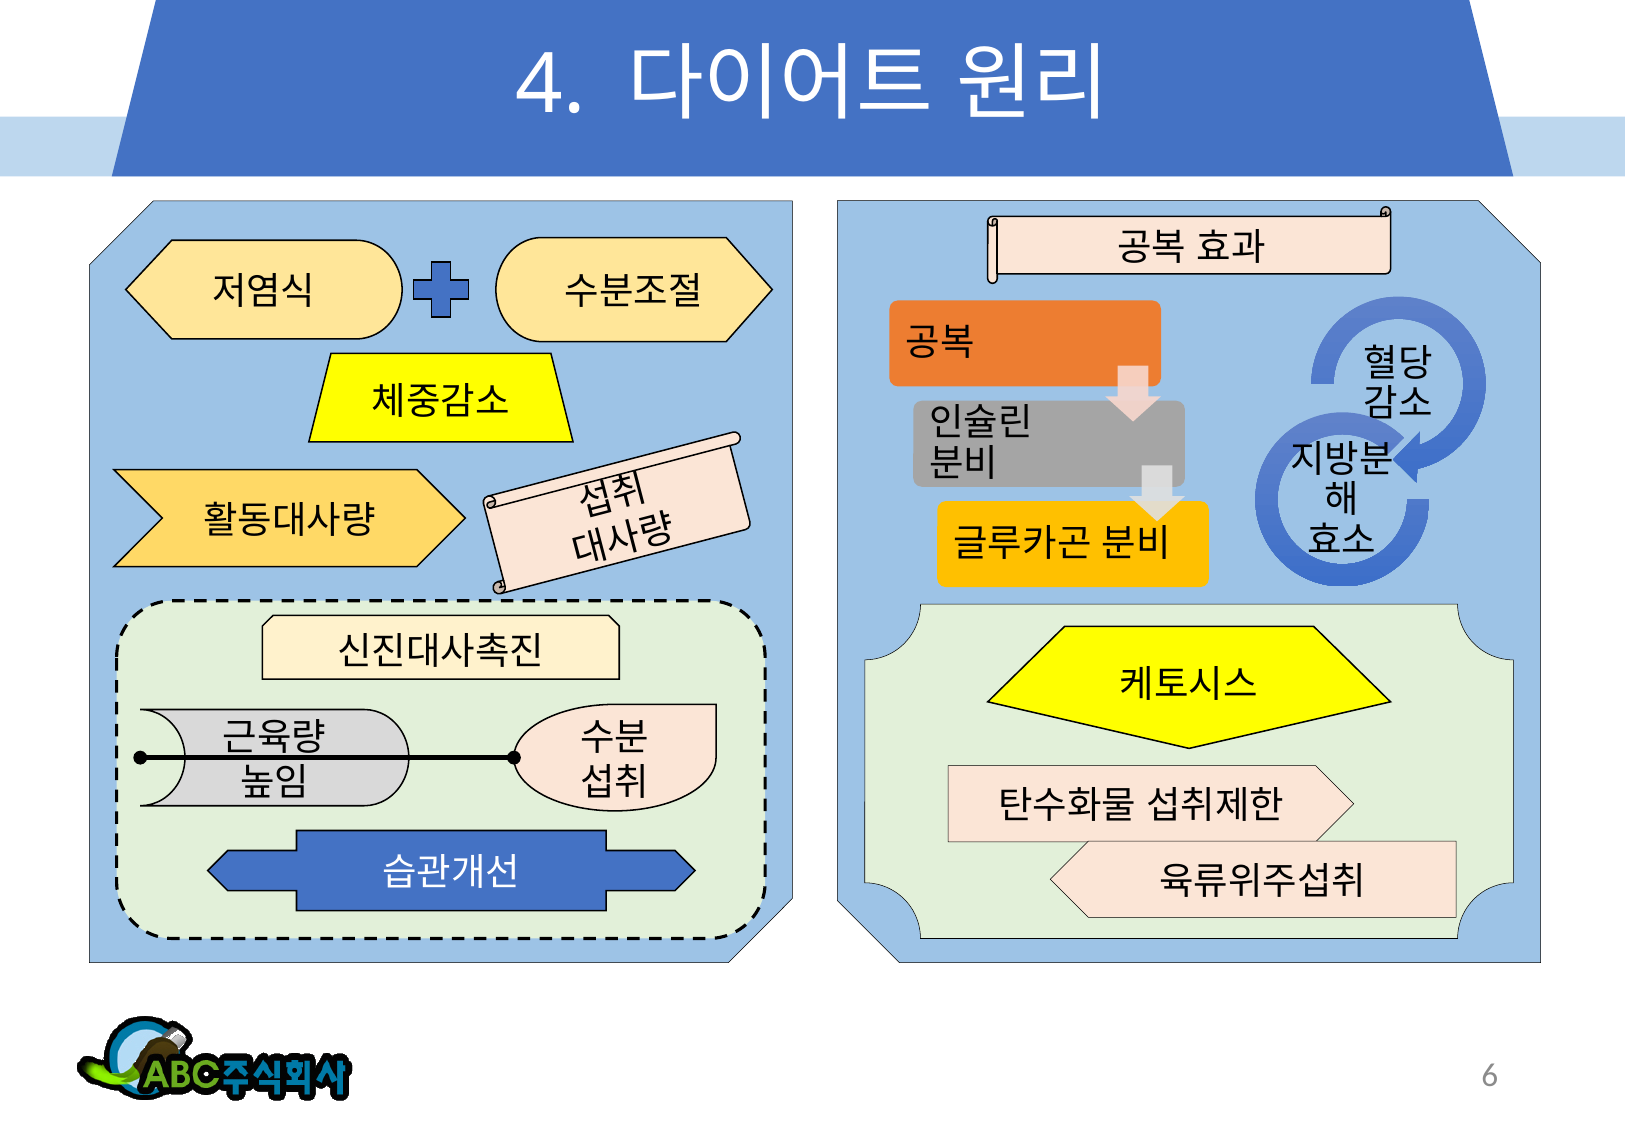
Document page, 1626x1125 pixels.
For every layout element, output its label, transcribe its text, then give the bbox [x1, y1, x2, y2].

text_box [985, 676, 1012, 709]
text_box 수분 섭취 [513, 703, 718, 812]
text_box 육류위주섭취 [1048, 840, 1458, 919]
text_box 활동대사량 [111, 468, 467, 568]
text_box 근육량 높임 [140, 760, 410, 807]
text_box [1194, 267, 1561, 602]
text_box [412, 261, 470, 318]
text_box [1027, 712, 1352, 750]
text_box [1366, 676, 1393, 709]
text_box 신진대사촉진 [261, 614, 621, 681]
text_box 섭취 대사량 [482, 431, 751, 595]
text_box [1037, 625, 1342, 652]
title 4. 다이어트 원리 [0, 0, 1625, 174]
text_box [889, 300, 1194, 588]
text_box [863, 603, 1515, 940]
picture [64, 1006, 360, 1107]
text_box 탄수화물 섭취제한 [947, 764, 1356, 843]
text_box 습관개선 [206, 829, 697, 912]
slide_number 6 [1147, 1042, 1514, 1103]
text_box 저염식 [124, 239, 404, 340]
text_box 체중감소 [307, 352, 575, 443]
text_box 공복 효과 [986, 205, 1392, 285]
text_box [115, 599, 767, 940]
text_box 수분조절 [494, 236, 774, 343]
text_box [836, 199, 1542, 964]
text_box 케토시스 [1012, 652, 1366, 712]
text_box [88, 199, 794, 964]
text_box 근육량 높임 [140, 708, 410, 755]
